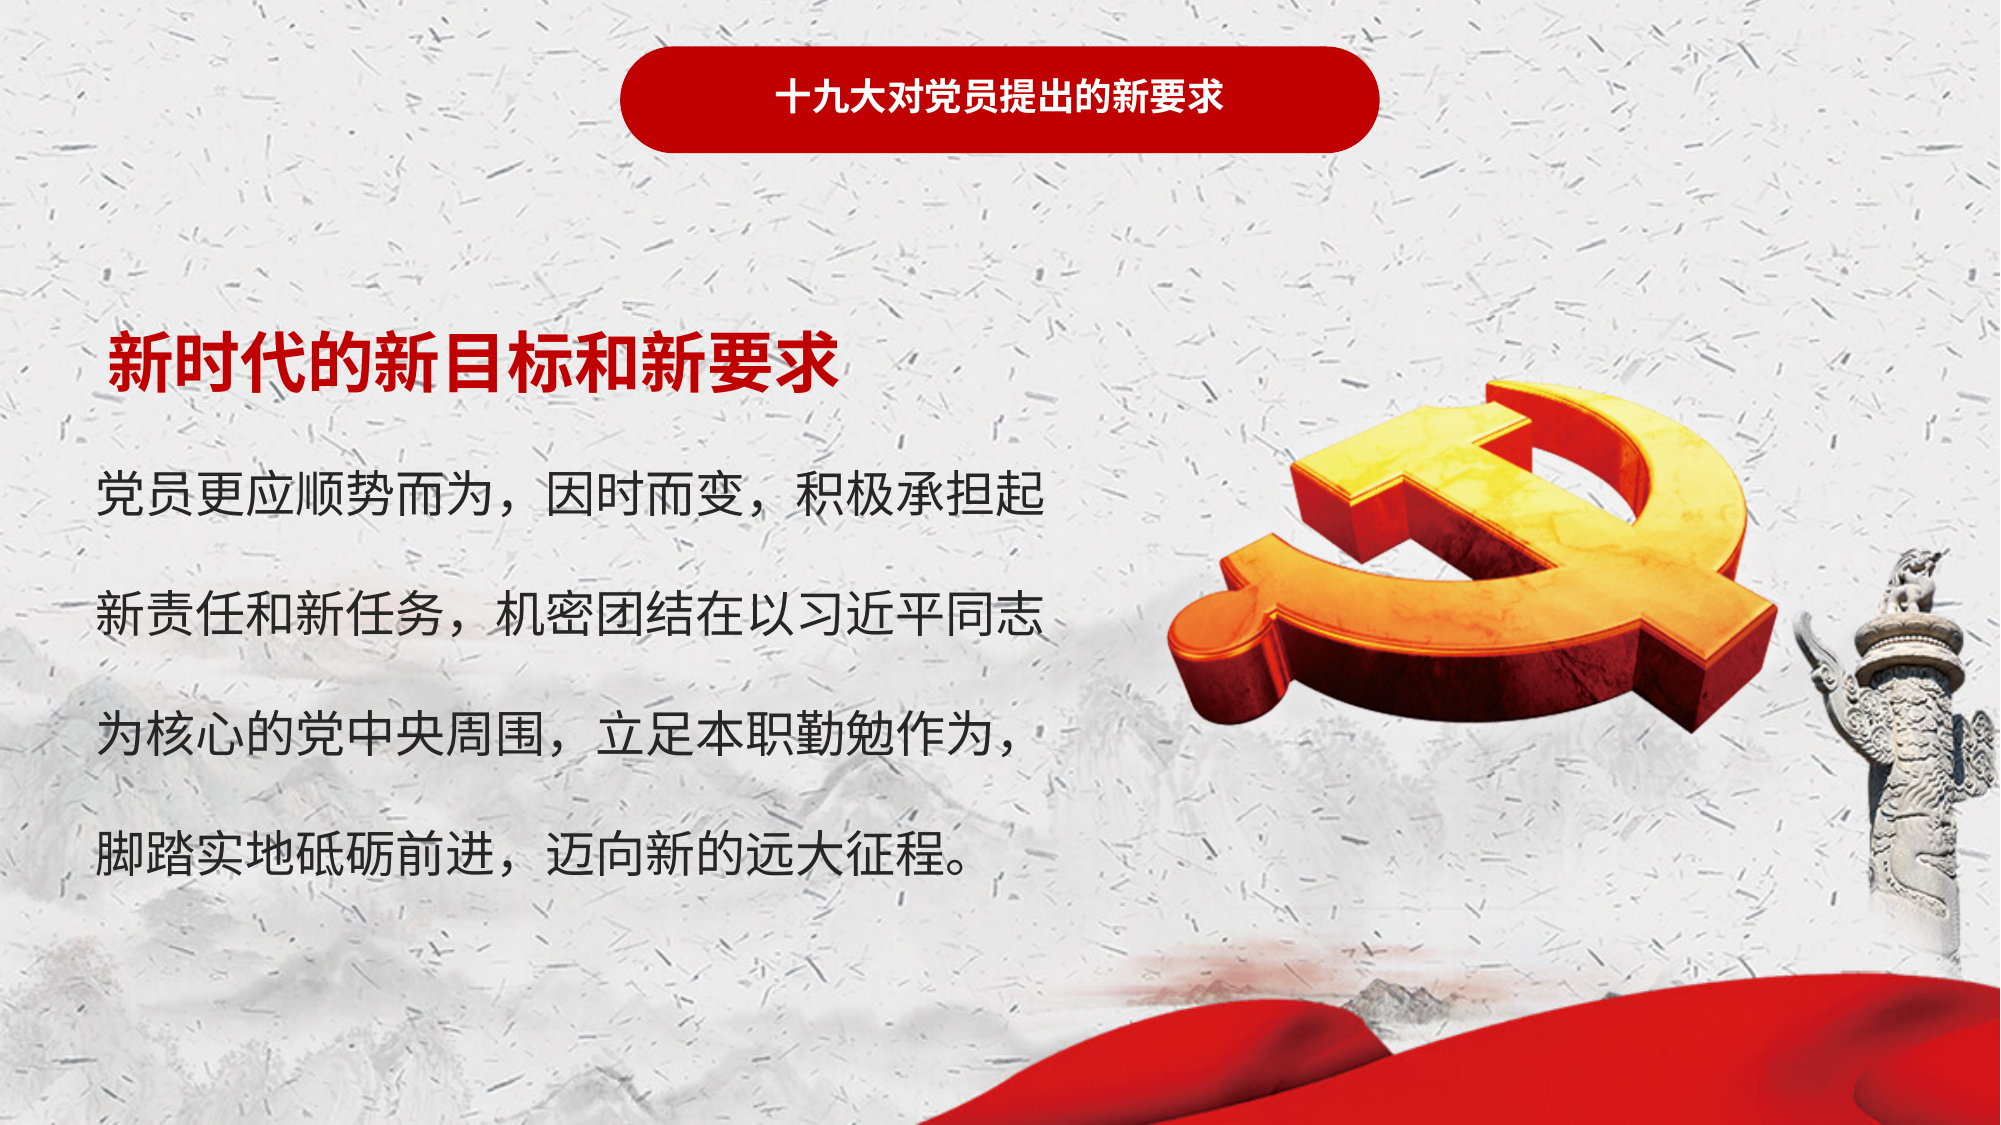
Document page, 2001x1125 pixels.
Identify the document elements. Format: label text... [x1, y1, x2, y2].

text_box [620, 42, 1380, 154]
text_box 党员更应顺势而为，因时而变，积极承担起新责任和新任务，机密团结在以习近平同志为核心的党中央周围，立足本职勤勉作为，脚踏实地砥砺前进，迈向新的远大征程。 [81, 460, 1084, 826]
picture [0, 0, 2000, 1125]
text_box 新时代的新目标和新要求 [0, 285, 949, 436]
